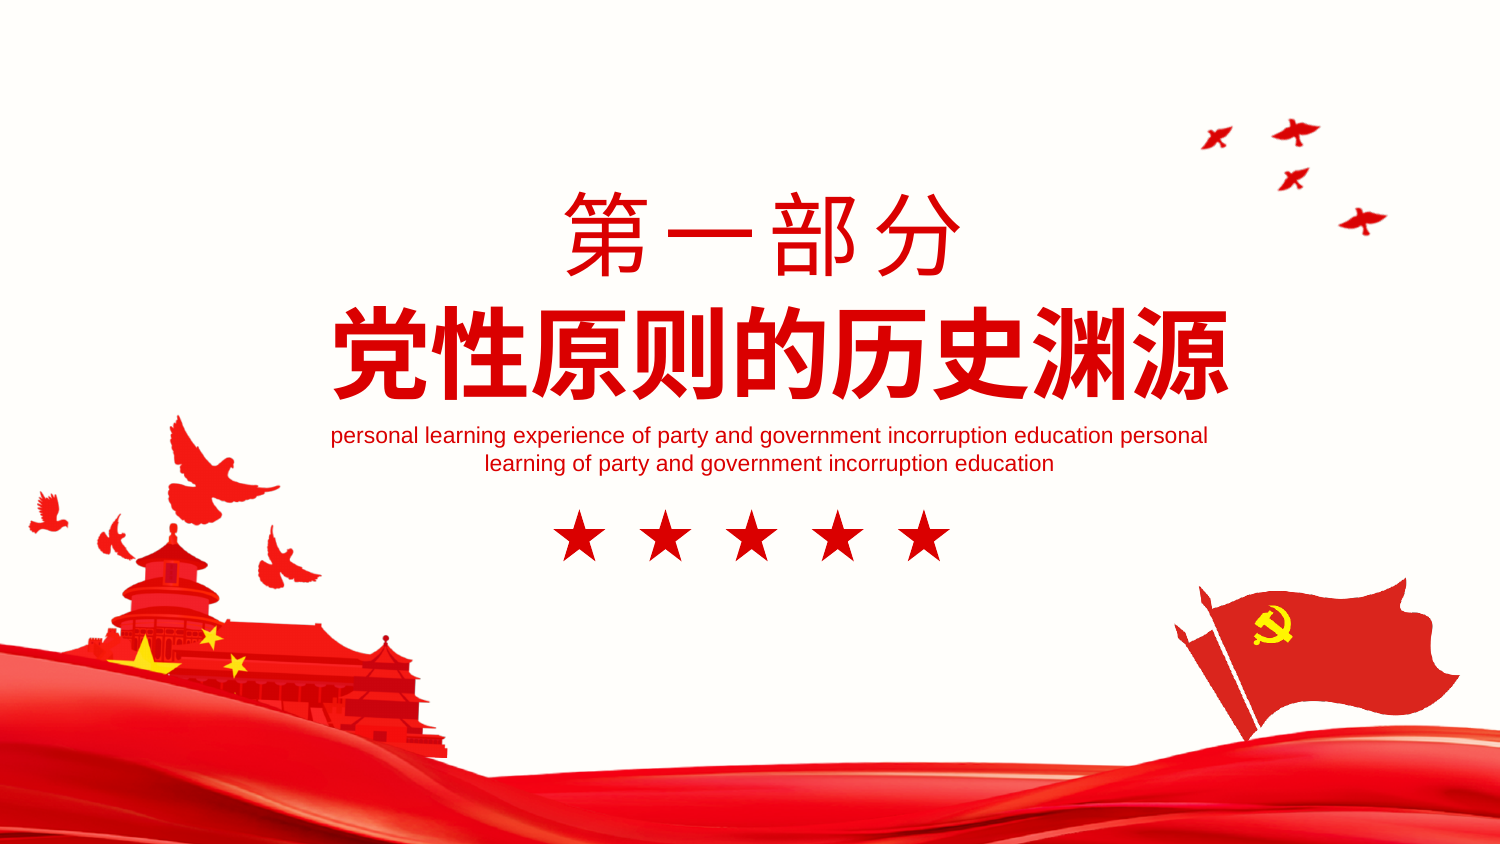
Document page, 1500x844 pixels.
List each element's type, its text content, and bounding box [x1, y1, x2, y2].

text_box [553, 509, 950, 562]
picture [0, 397, 1500, 844]
text_box personal learning experience of party and government incorruption education personal learning of party and government incorruption education [455, 413, 1238, 484]
text_box 第一部分 [545, 170, 981, 296]
text_box 党性原则的历史渊源 [315, 284, 1246, 419]
picture [1139, 14, 1453, 321]
